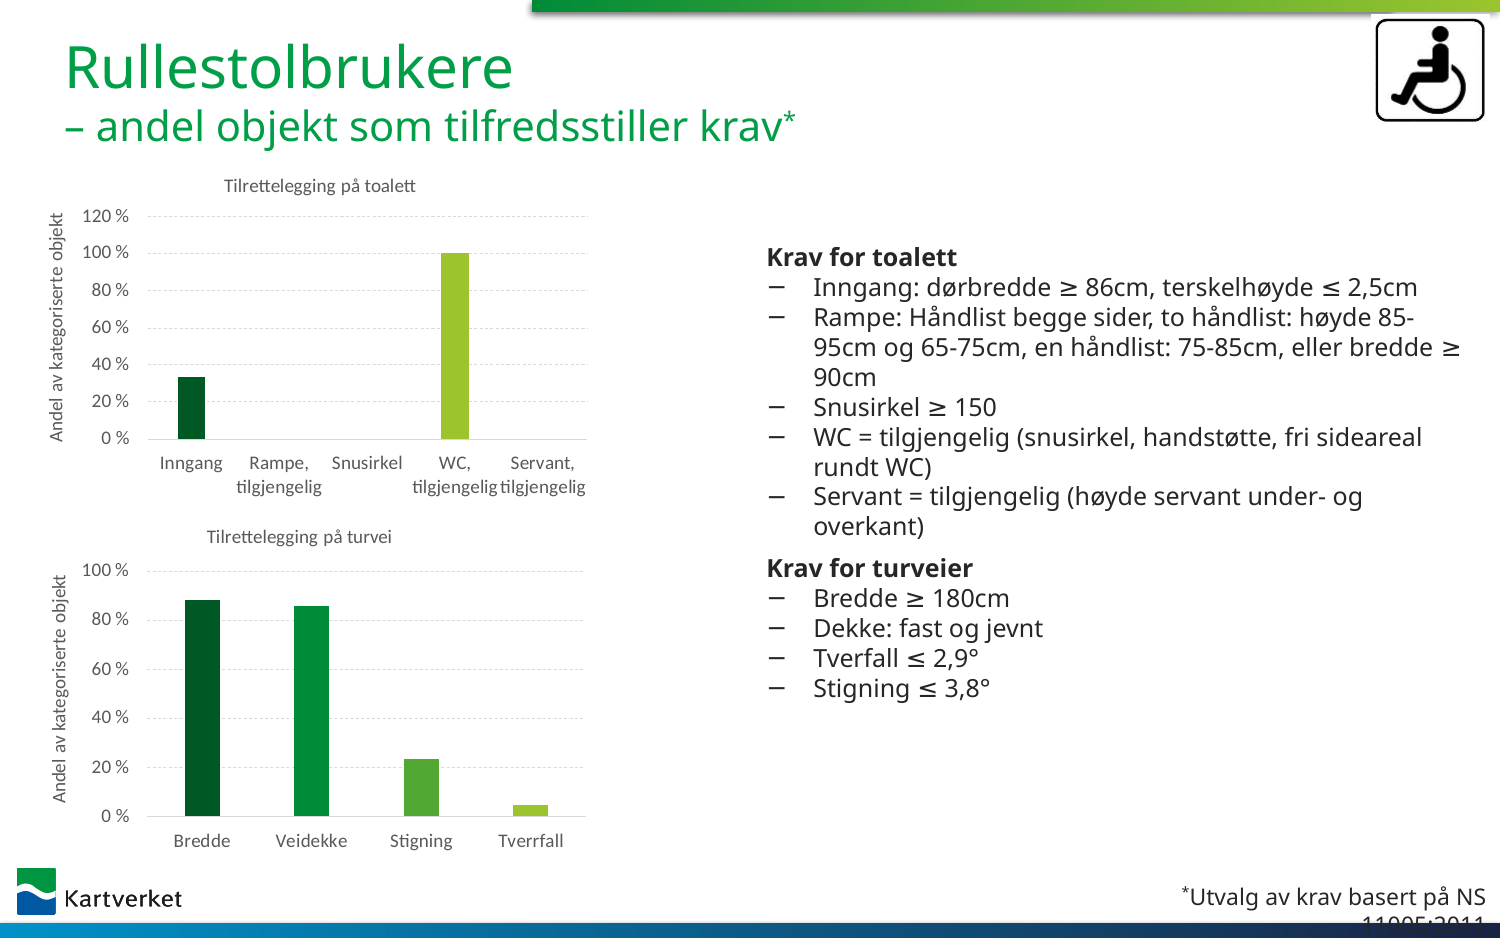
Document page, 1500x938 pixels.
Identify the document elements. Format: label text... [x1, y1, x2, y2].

text_box Krav for toalett Inngang: dørbredde ≥ 86cm, terskelhøyde ≤ 2,5cm Rampe: Håndlist begge sider, to håndlist: høyde 85-95cm og 65-75cm, en håndlist: 75-85cm, eller bredde ≥ 90cm Snusirkel ≥ 150 WC = tilgjengelig (snusirkel, handstøtte, fri sideareal rundt WC) Servant = tilgjengelig (høyde servant under- og overkant) [751, 234, 1483, 545]
text_box Rullestolbrukere – andel objekt som tilfredsstiller krav* [49, 14, 1431, 158]
picture [41, 166, 598, 505]
text_box Krav for turveier Bredde ≥ 180cm Dekke: fast og jevnt Tverfall ≤ 2,9° Stigning ≤ 3,8° [751, 545, 1483, 710]
picture [41, 520, 597, 859]
picture [1371, 13, 1491, 127]
text_box *Utvalg av krav basert på NS 11005:2011 [1068, 873, 1500, 938]
